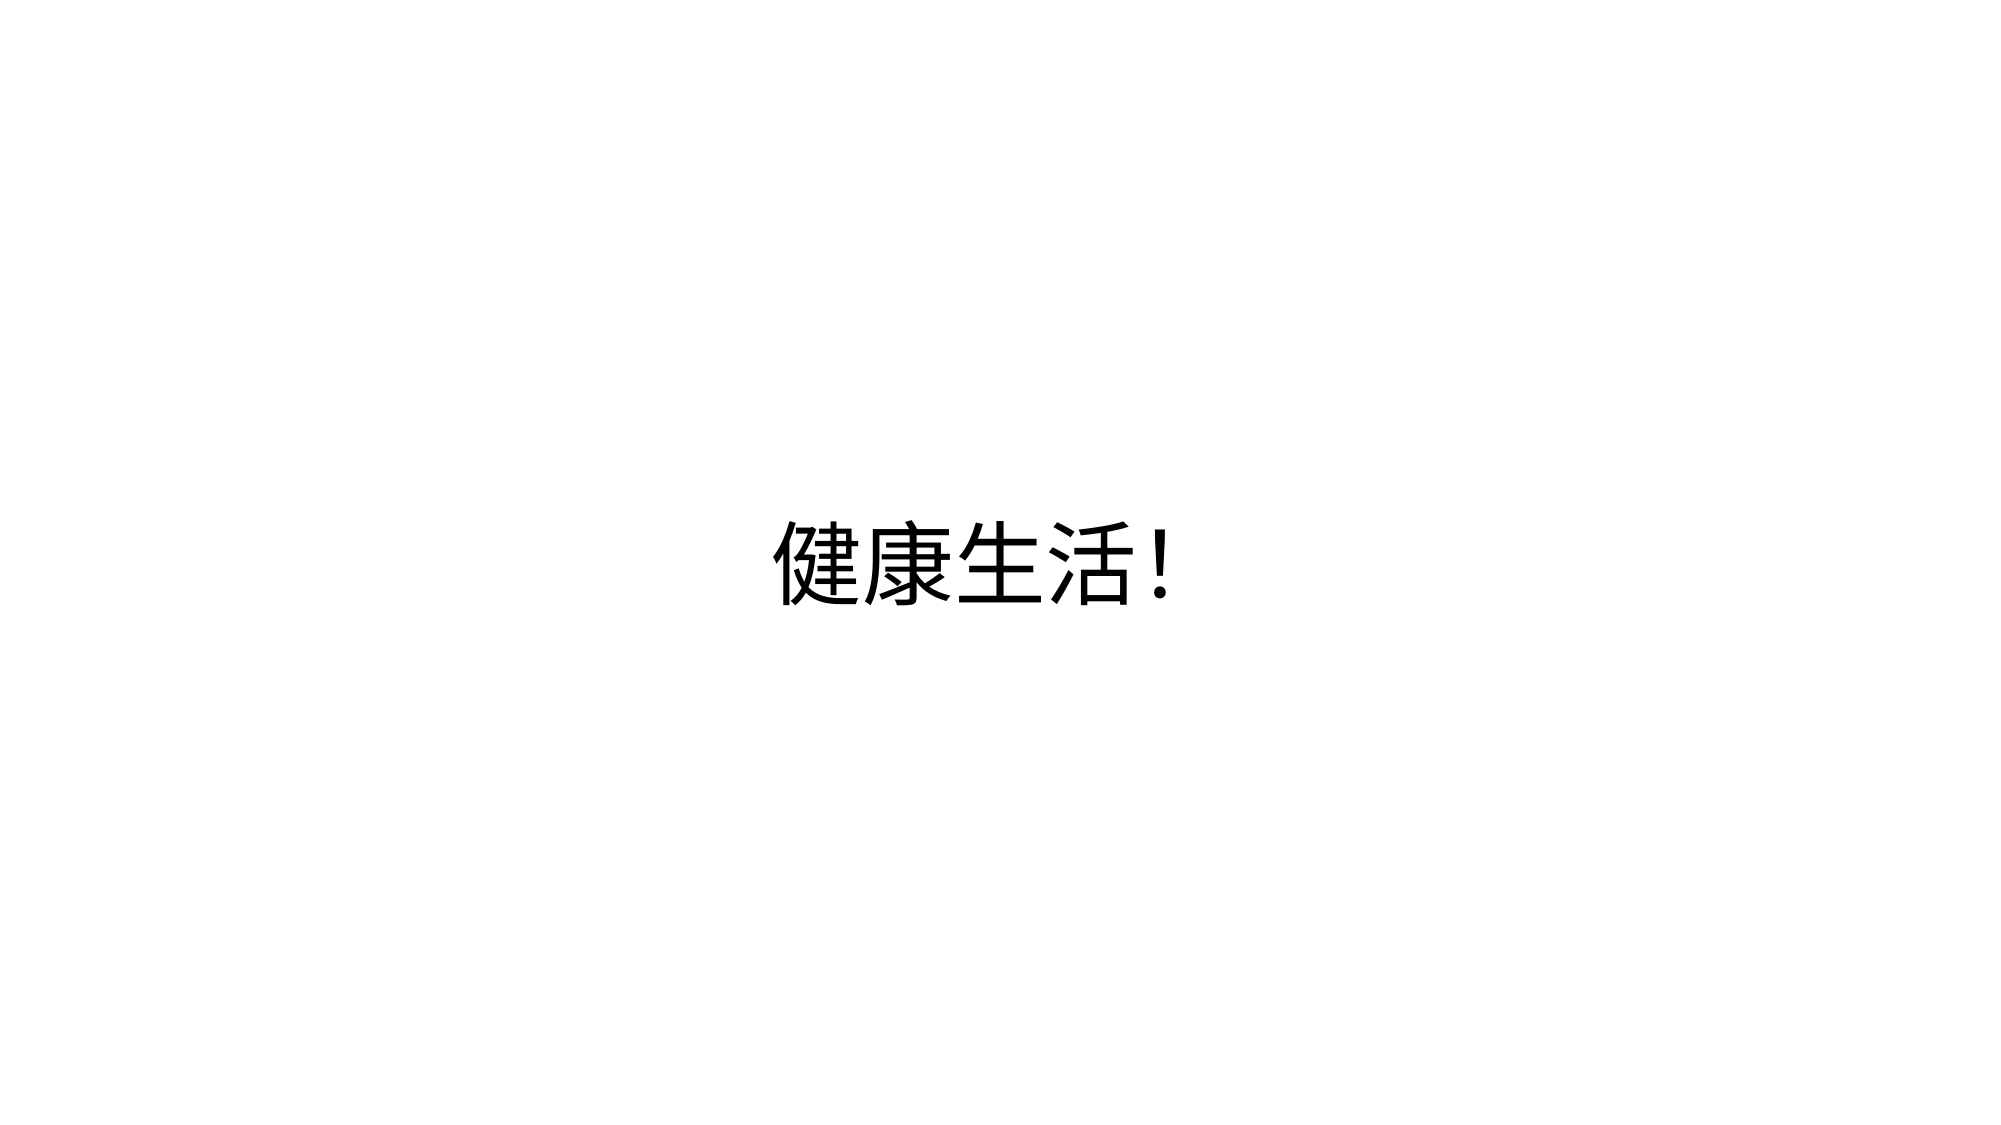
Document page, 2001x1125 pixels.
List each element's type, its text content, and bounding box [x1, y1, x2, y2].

text_box 健康生活！ [500, 499, 1500, 624]
